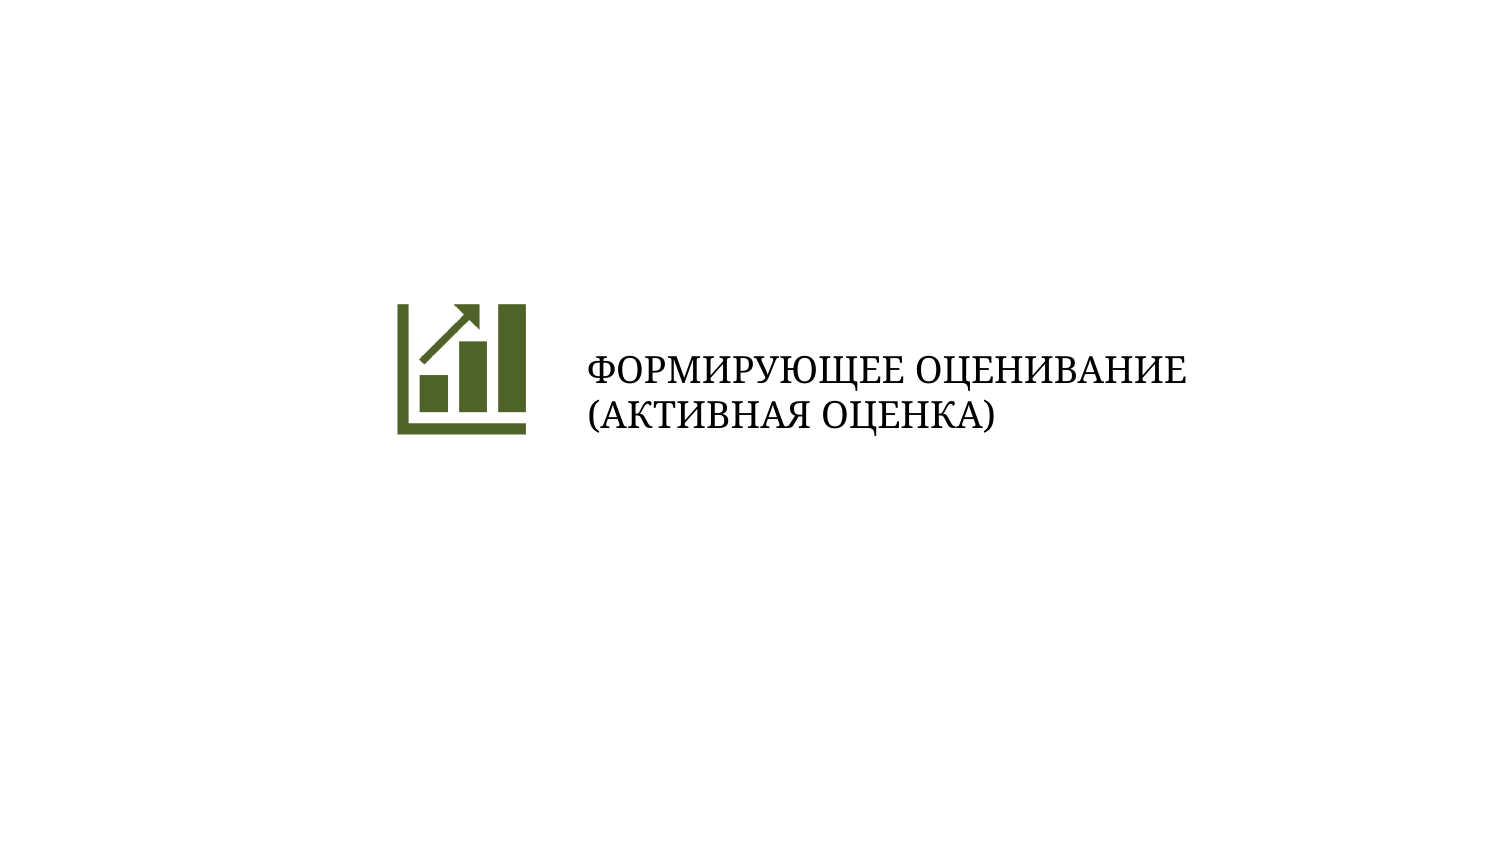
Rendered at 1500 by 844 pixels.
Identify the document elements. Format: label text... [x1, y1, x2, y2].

picture [371, 279, 550, 458]
text_box ФОРМИРУЮЩЕЕ ОЦЕНИВАНИЕ (АКТИВНАЯ ОЦЕНКА) [572, 339, 1365, 444]
